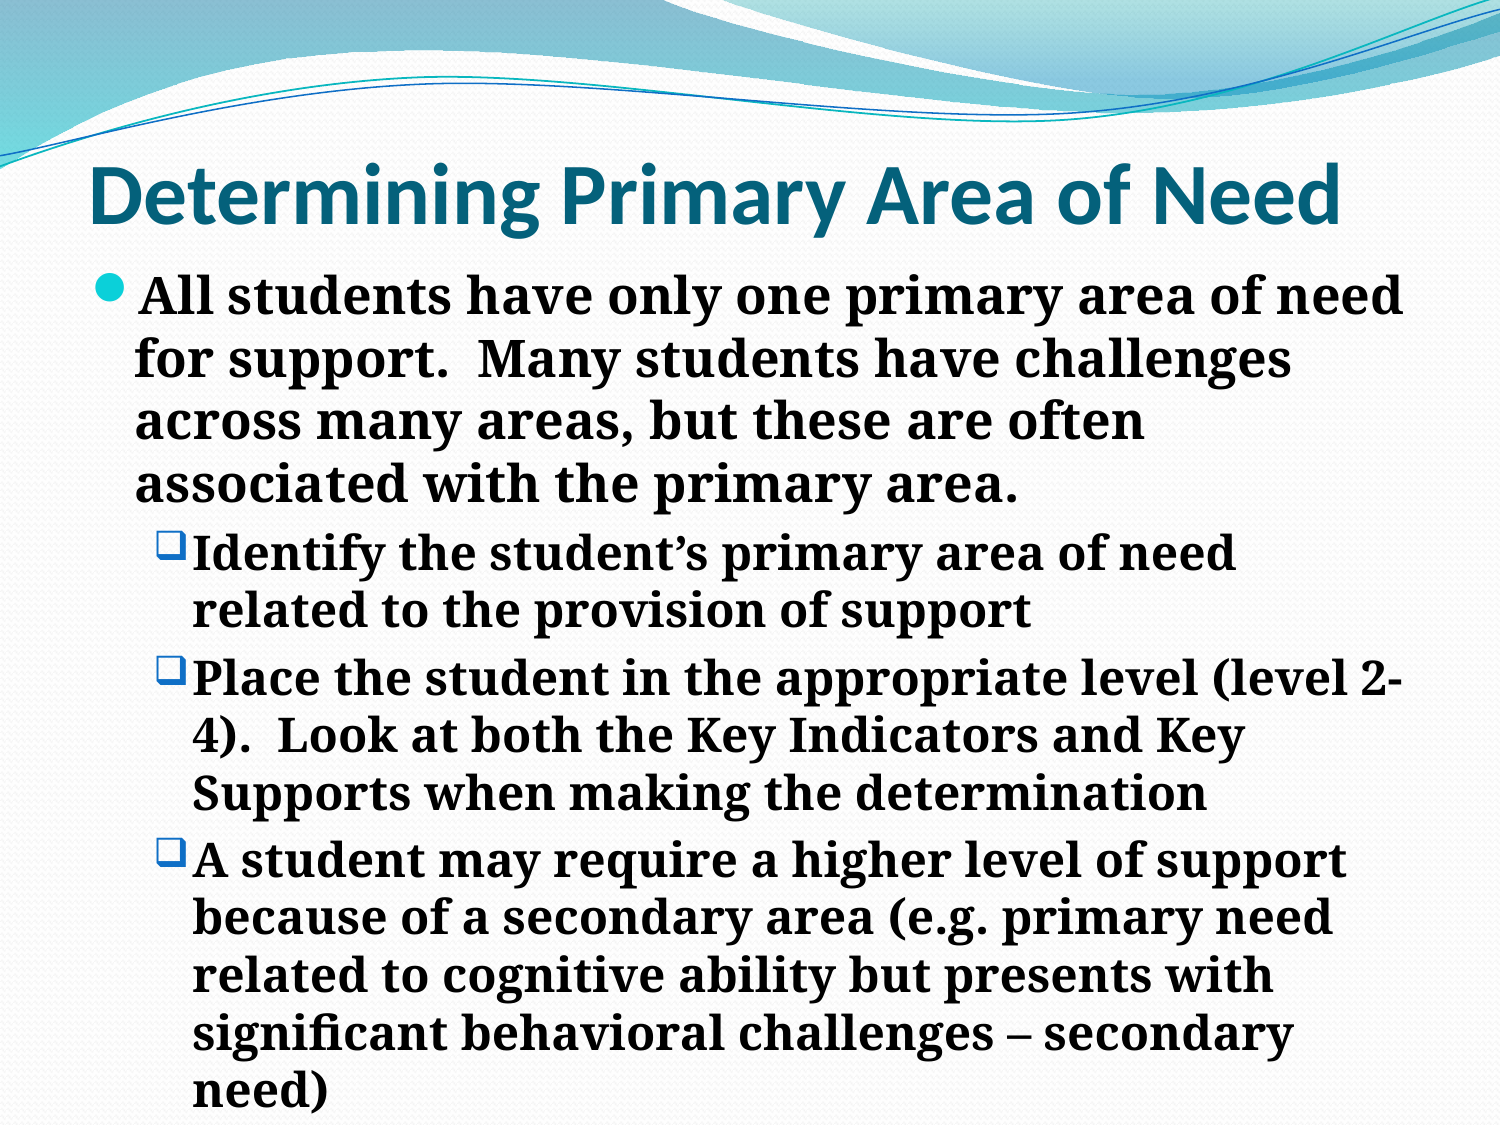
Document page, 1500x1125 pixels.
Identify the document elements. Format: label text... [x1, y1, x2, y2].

title Determining Primary Area of Need [88, 54, 1439, 243]
list All students have only one primary area of need for support. Many students have challenges across many areas, but these are often associated with the primary area. Identify the student’s primary area of need related to the provision of support Place the student in the appropriate level (level 2-4). Look at both the Key Indicators and Key Supports when making the determination A student may require a higher level of support because of a secondary area (e.g. primary need related to cognitive ability but presents with significant behavioral challenges – secondary need) [76, 255, 1427, 1125]
